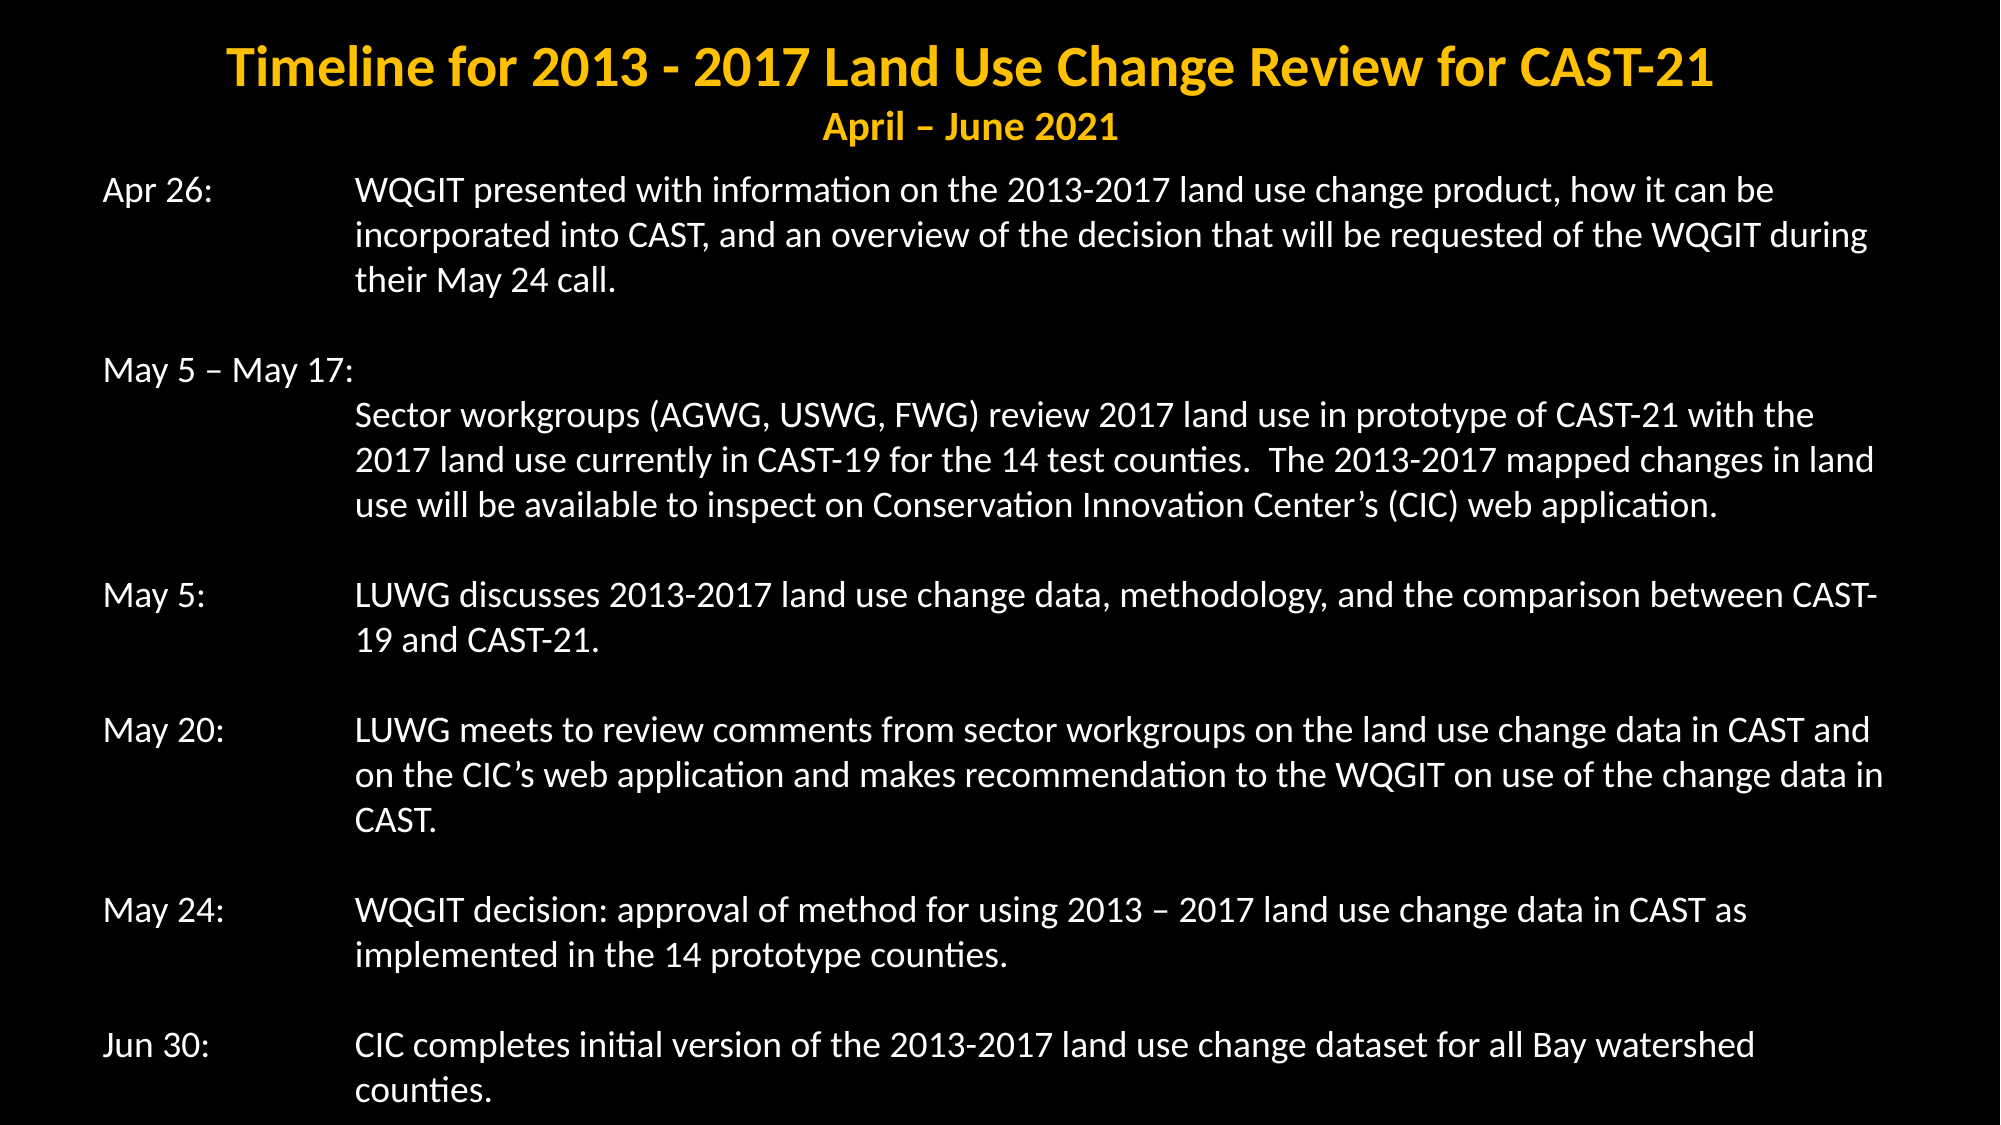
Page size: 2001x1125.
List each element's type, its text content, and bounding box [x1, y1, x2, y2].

text_box Timeline for 2013 - 2017 Land Use Change Review for CAST-21 April – June 2021 [211, 21, 1731, 156]
text_box Apr 26: WQGIT presented with information on the 2013-2017 land use change product, how it can be incorporated into CAST, and an overview of the decision that will be requested of the WQGIT during their May 24 call. May 5 – May 17: Sector workgroups (AGWG, USWG, FWG) review 2017 land use in prototype of CAST-21 with the 2017 land use currently in CAST-19 for the 14 test counties. The 2013-2017 mapped changes in land use will be available to inspect on Conservation Innovation Center’s (CIC) web application. May 5: LUWG discusses 2013-2017 land use change data, methodology, and the comparison between CAST-19 and CAST-21. May 20: LUWG meets to review comments from sector workgroups on the land use change data in CAST and on the CIC’s web application and makes recommendation to the WQGIT on use of the change data in CAST. May 24: WQGIT decision: approval of method for using 2013 – 2017 land use change data in CAST as implemented in the 14 prototype counties. Jun 30: CIC completes initial version of the 2013-2017 land use change dataset for all Bay watershed counties. [87, 157, 1913, 1125]
